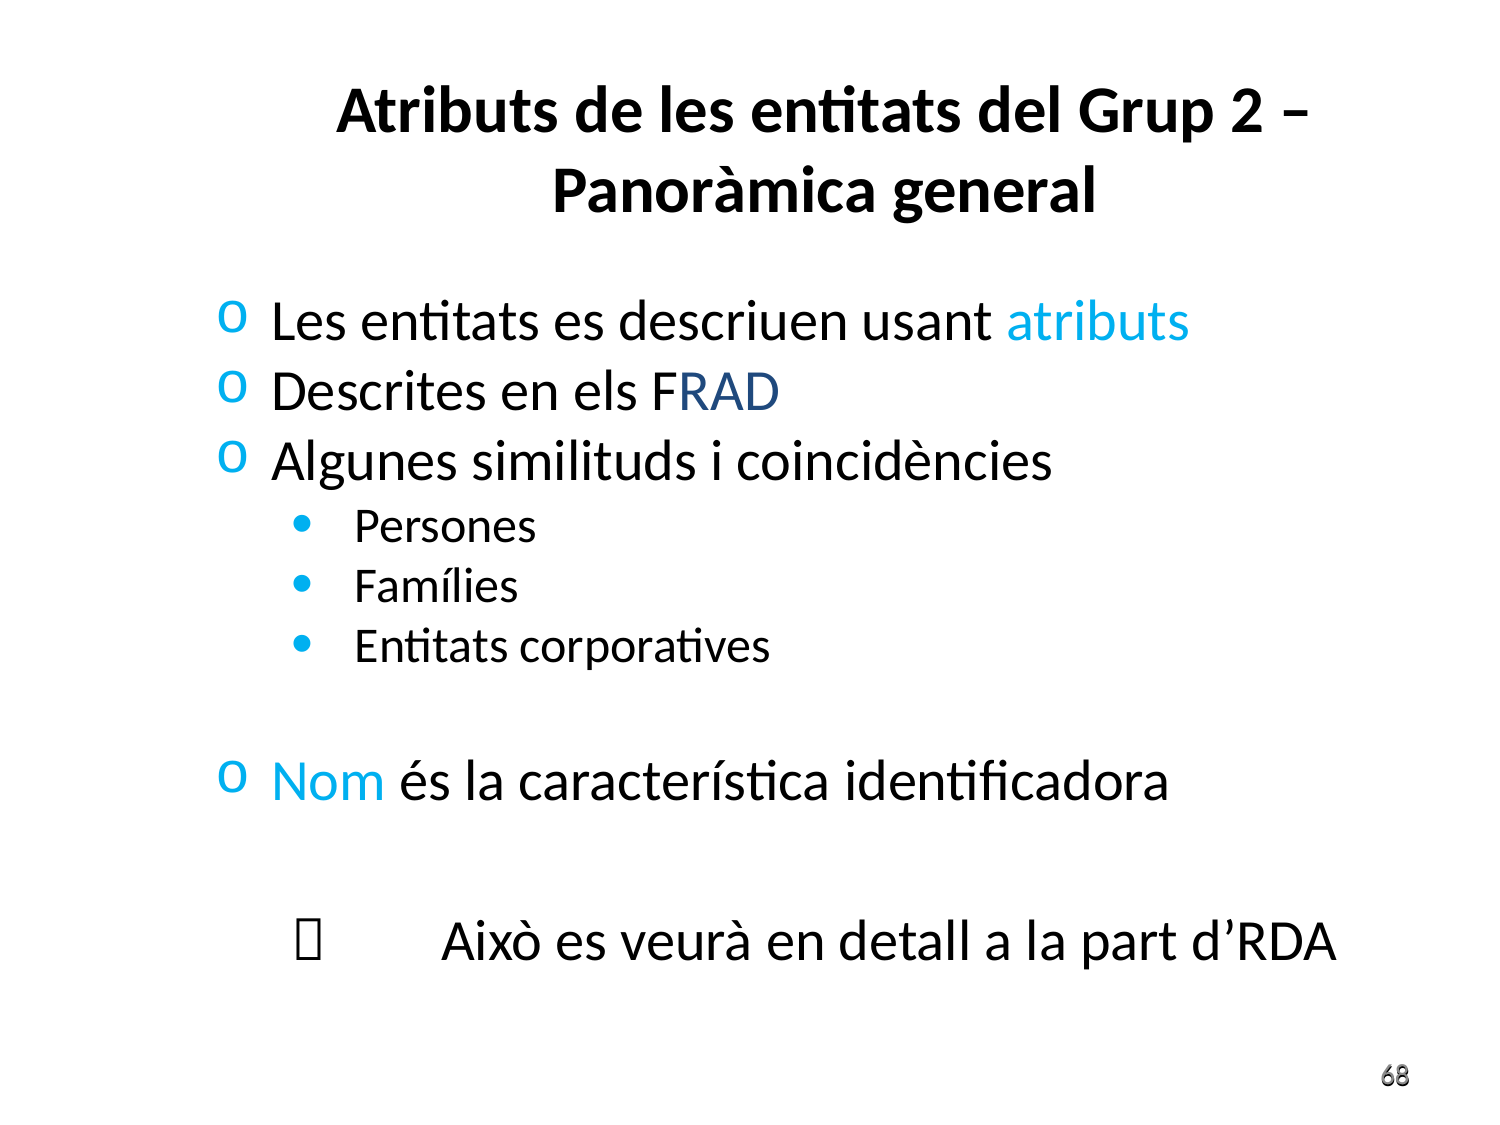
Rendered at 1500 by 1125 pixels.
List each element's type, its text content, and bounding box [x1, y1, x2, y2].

list Les entitats es descriuen usant atributs Descrites en els FRAD Algunes similituds i coincidències Persones Famílies Entitats corporatives Nom és la característica identificadora  Això es veurà en detall a la part d’RDA [200, 275, 1425, 1091]
slide_number 68 [1074, 1042, 1425, 1103]
title Atributs de les entitats del Grup 2 – Panoràmica general [225, 62, 1425, 237]
